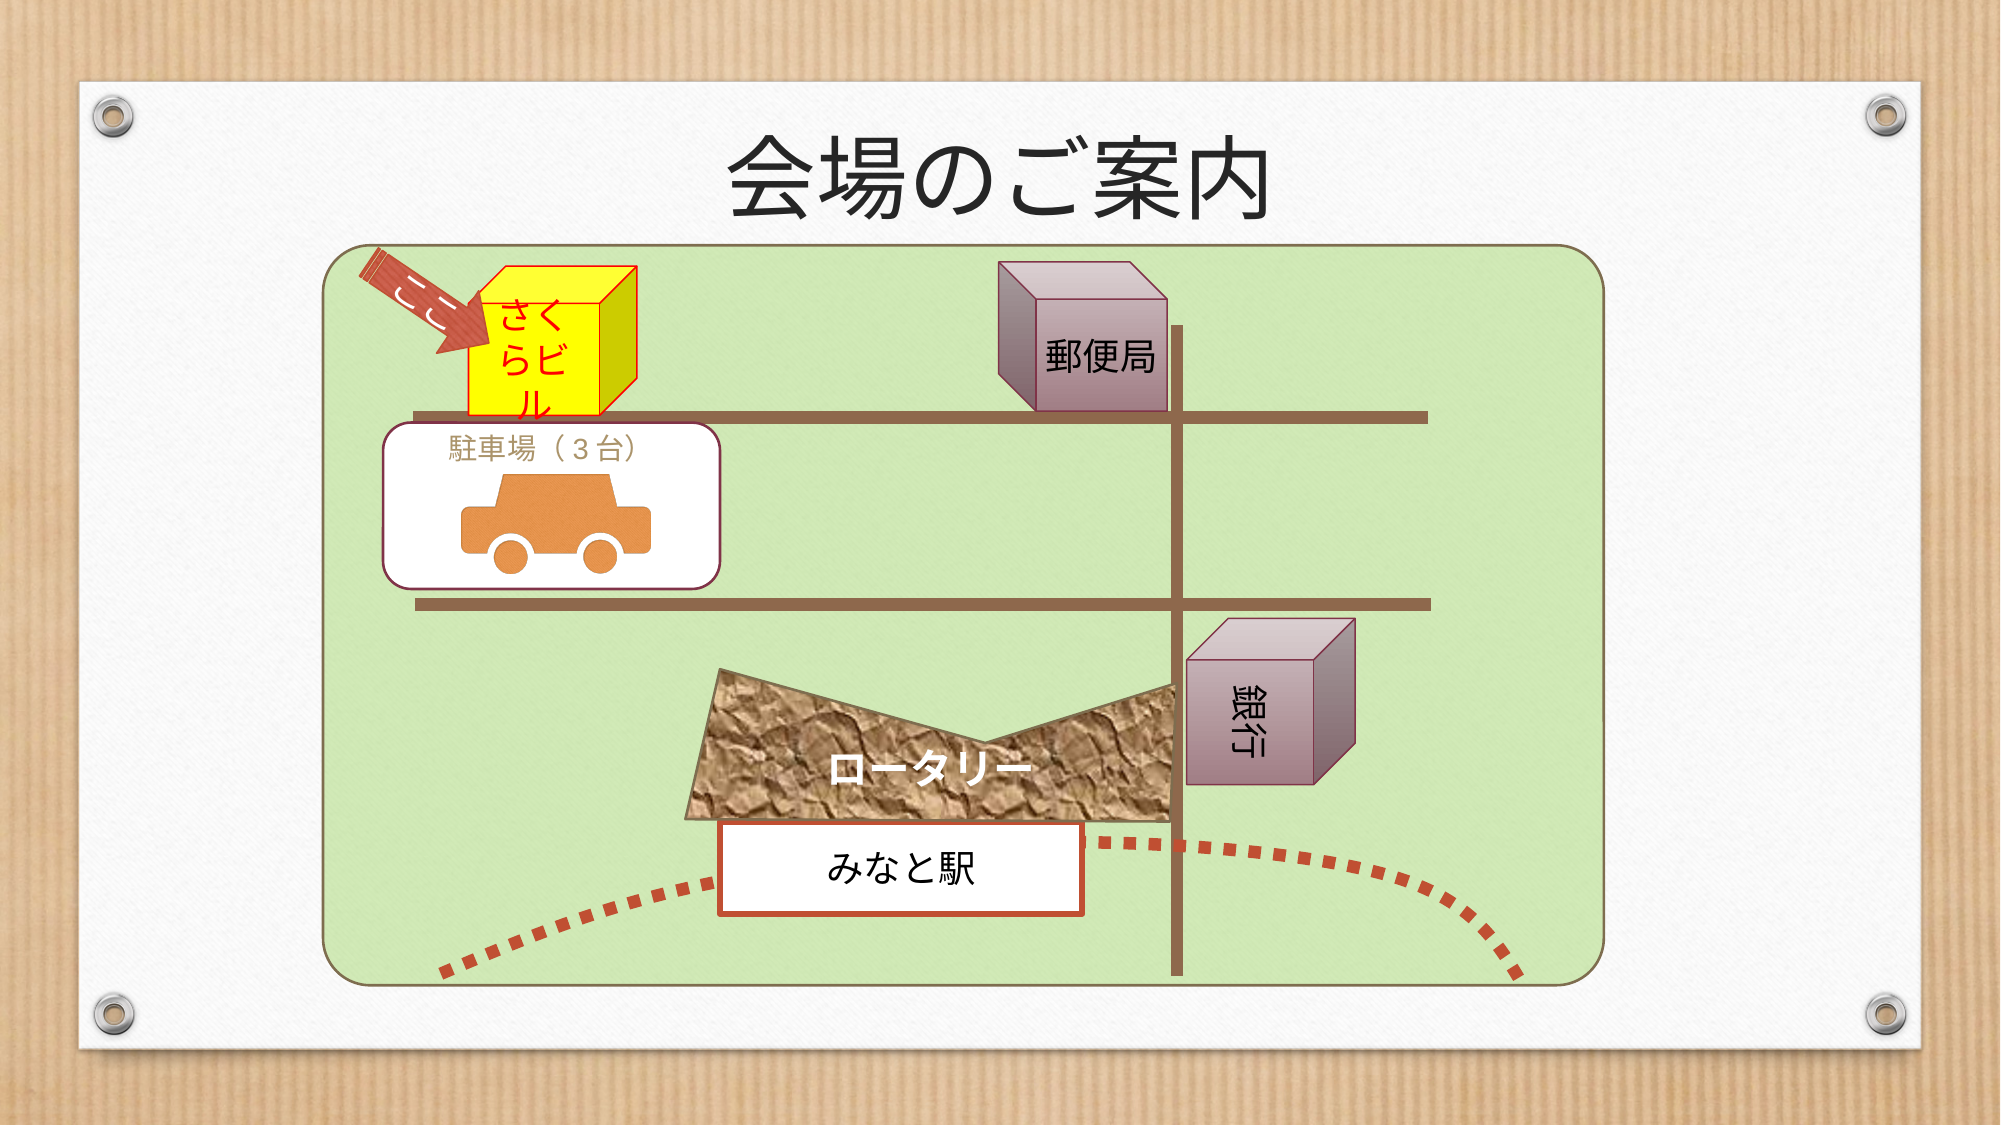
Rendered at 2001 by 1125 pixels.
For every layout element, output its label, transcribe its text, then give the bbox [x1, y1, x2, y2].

picture [0, 0, 2001, 1125]
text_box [322, 244, 1605, 986]
title 会場のご案内 [212, 90, 1788, 262]
